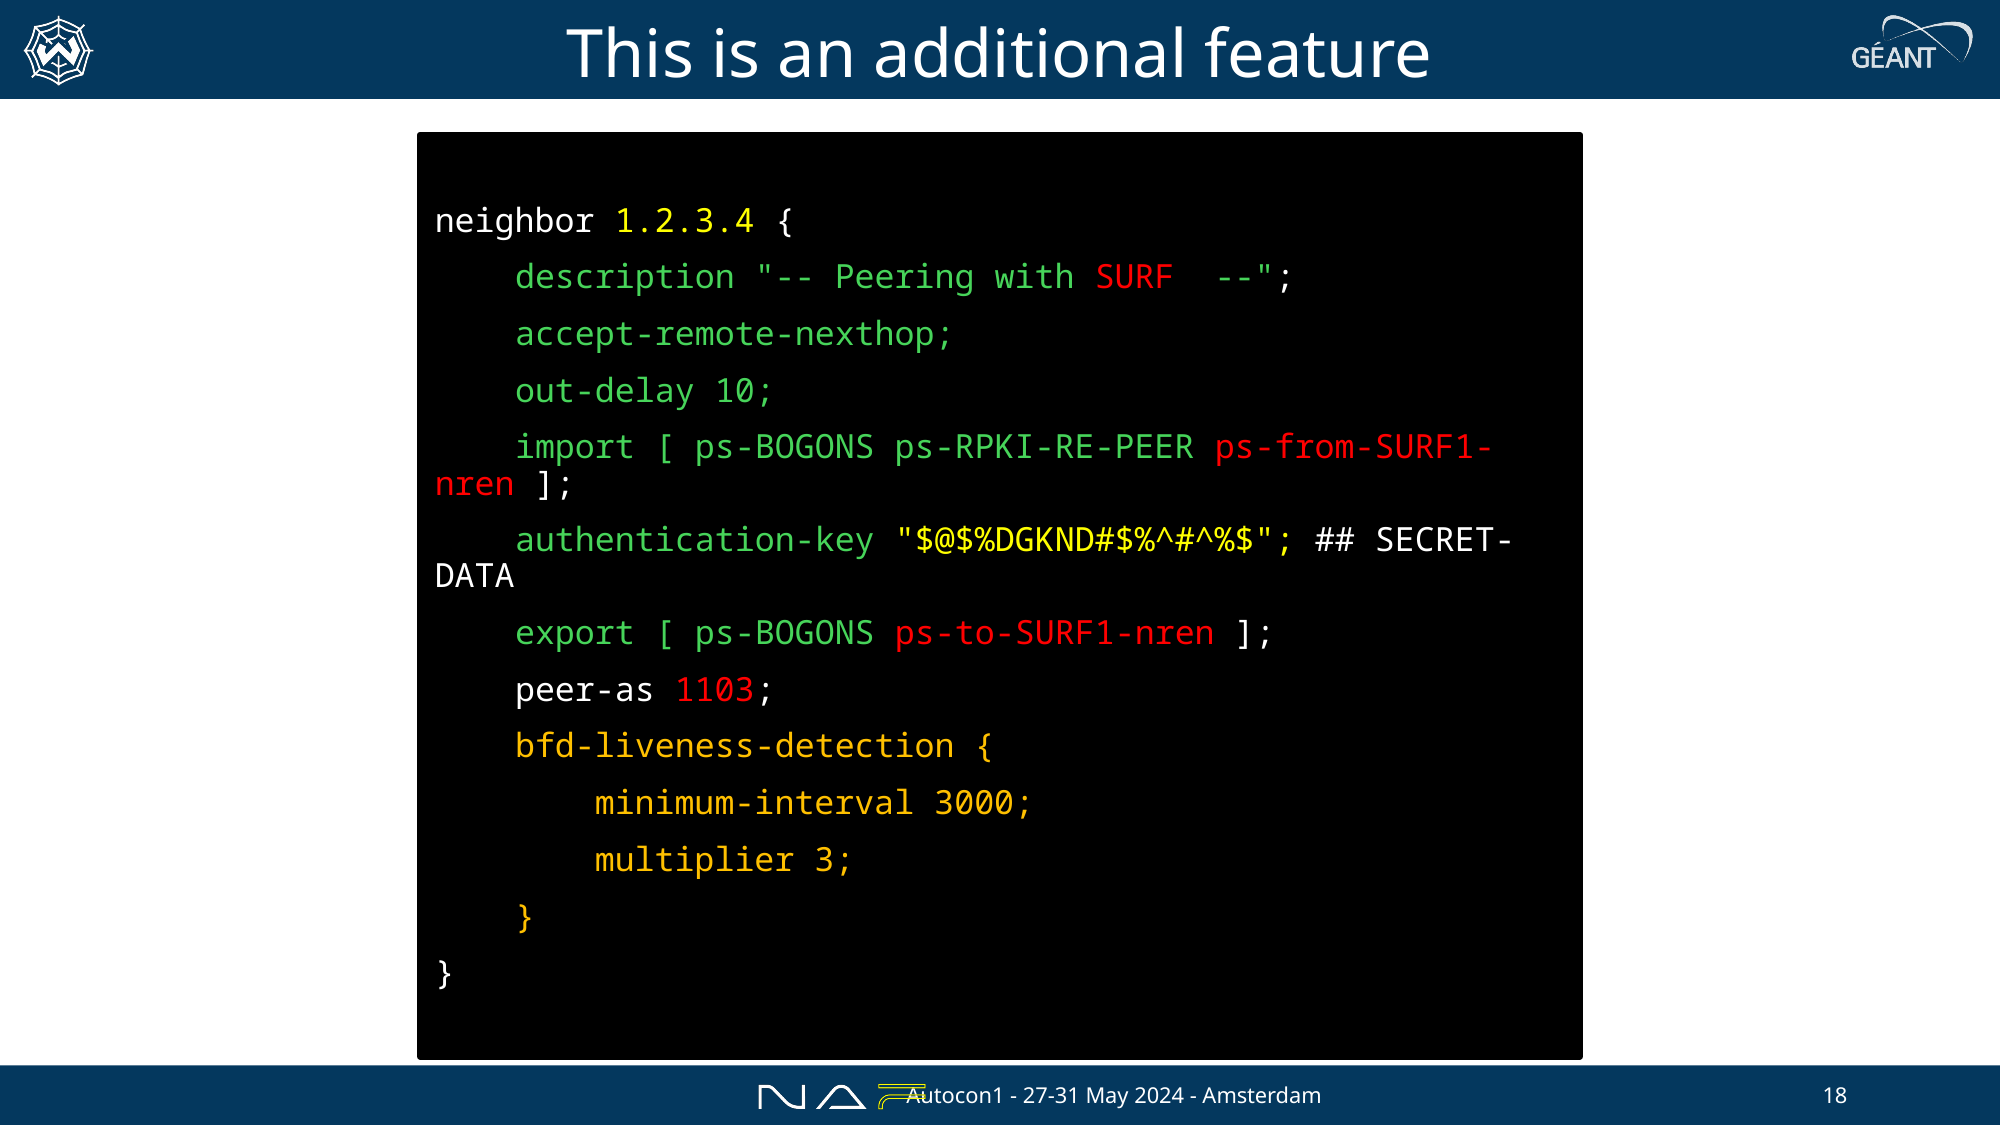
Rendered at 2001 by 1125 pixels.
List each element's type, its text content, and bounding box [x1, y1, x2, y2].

title This is an additional feature [301, 0, 1699, 112]
picture [0, 0, 117, 109]
slide_number 18 [1412, 1082, 1863, 1110]
picture [1852, 15, 1973, 69]
list neighbor 1.2.3.4 { description "-- Peering with SURF --"; accept-remote-nexthop; out-delay 10; import [ ps-BOGONS ps-RPKI-RE-PEER ps-from-SURF1-nren ]; authentication-key "$@$%DGKND#$%^#^%$"; ## SECRET-DATA export [ ps-BOGONS ps-to-SURF1-nren ]; peer-as 1103; bfd-liveness-detection { minimum-interval 3000; multiplier 3; } } [419, 135, 1581, 1057]
footer Autocon1 - 27-31 May 2024 - Amsterdam [662, 1082, 1338, 1110]
